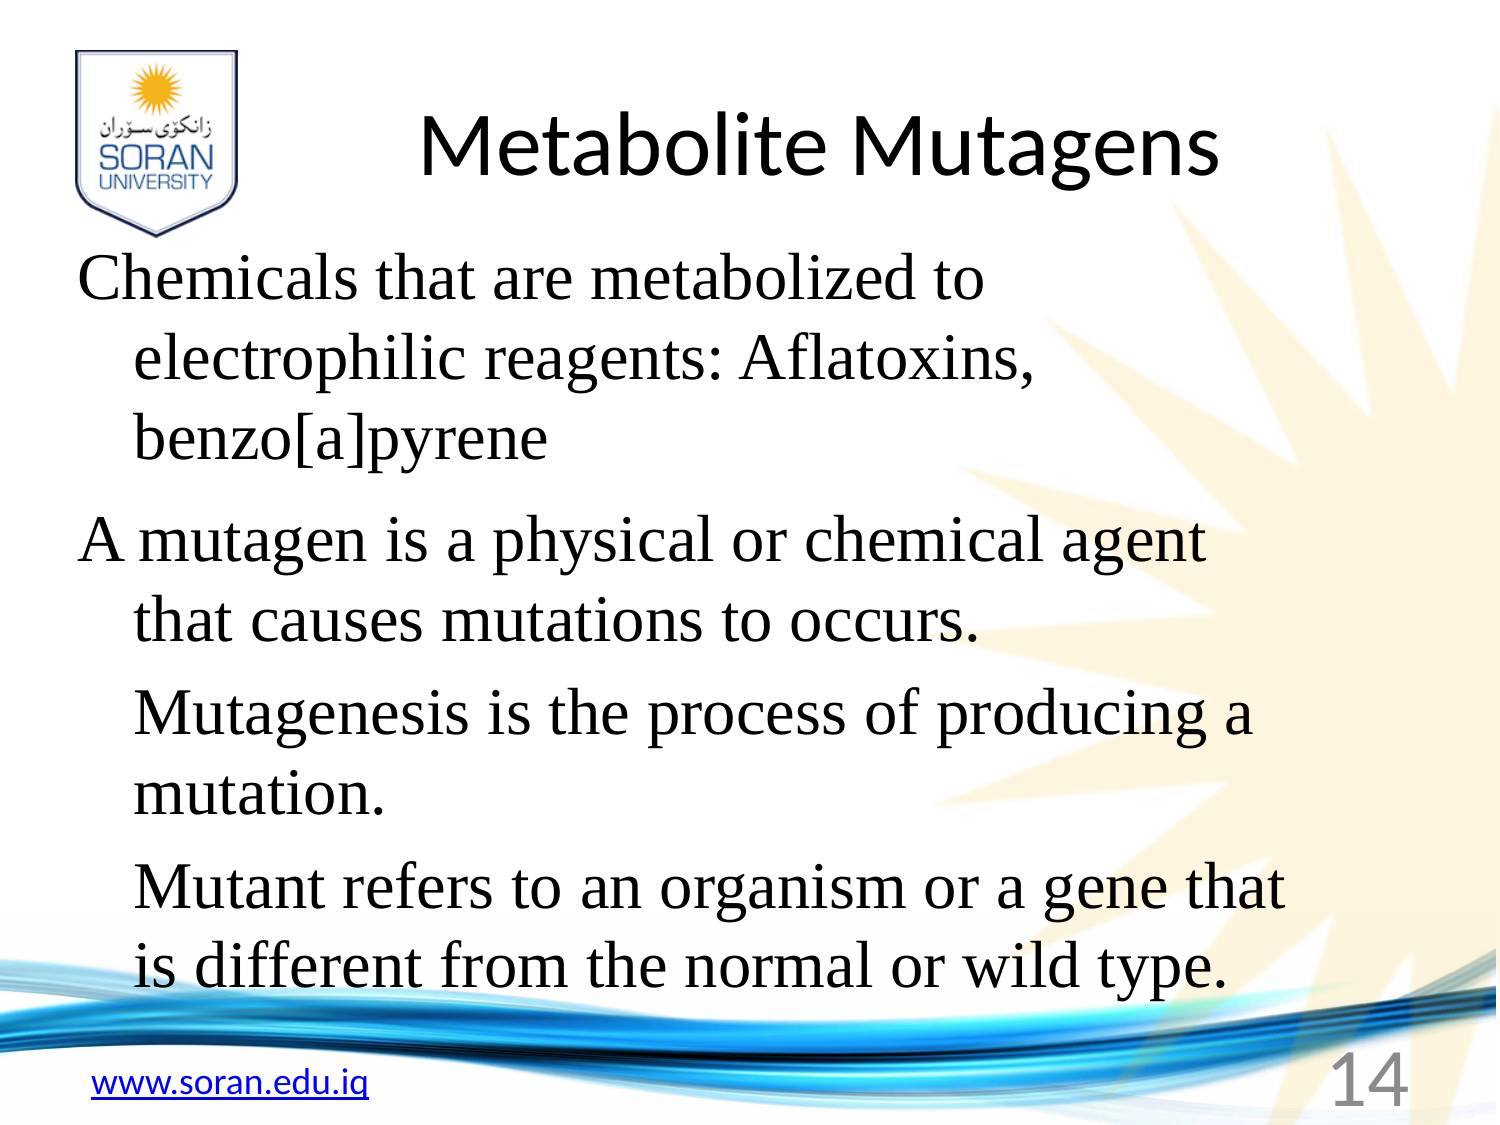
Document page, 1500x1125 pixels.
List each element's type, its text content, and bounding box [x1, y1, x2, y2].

list Chemicals that are metabolized to electrophilic reagents: Aflatoxins, benzo[a]pyrene [62, 224, 1338, 487]
picture [0, 99, 1500, 1125]
slide_number 14 [1074, 1042, 1425, 1103]
picture [296, 1078, 305, 1092]
title Metabolite Mutagens [75, 45, 1425, 233]
text_box A mutagen is a physical or chemical agent that causes mutations to occurs. Mutagenesis is the process of producing a mutation. Mutant refers to an organism or a gene that is different from the normal or wild type. [62, 487, 1338, 1075]
